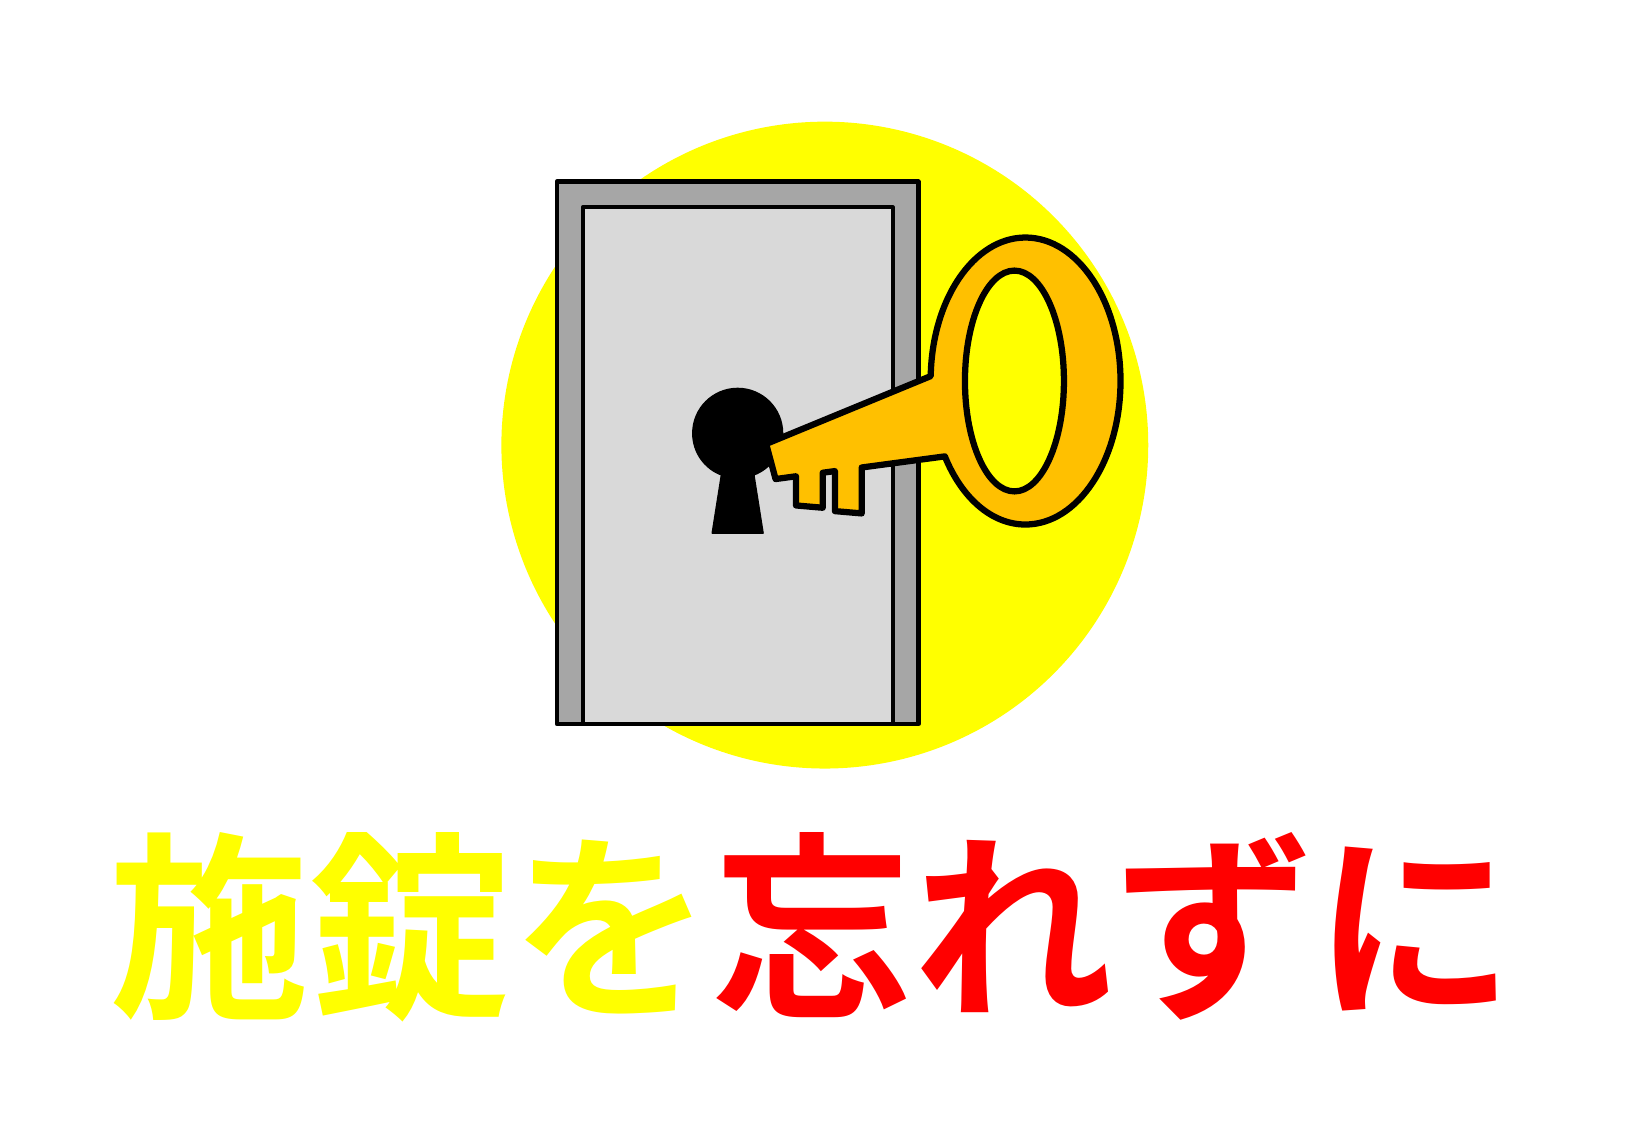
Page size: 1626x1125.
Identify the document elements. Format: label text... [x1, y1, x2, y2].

text_box 施錠を忘れずに [0, 794, 1625, 1050]
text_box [501, 121, 1149, 769]
